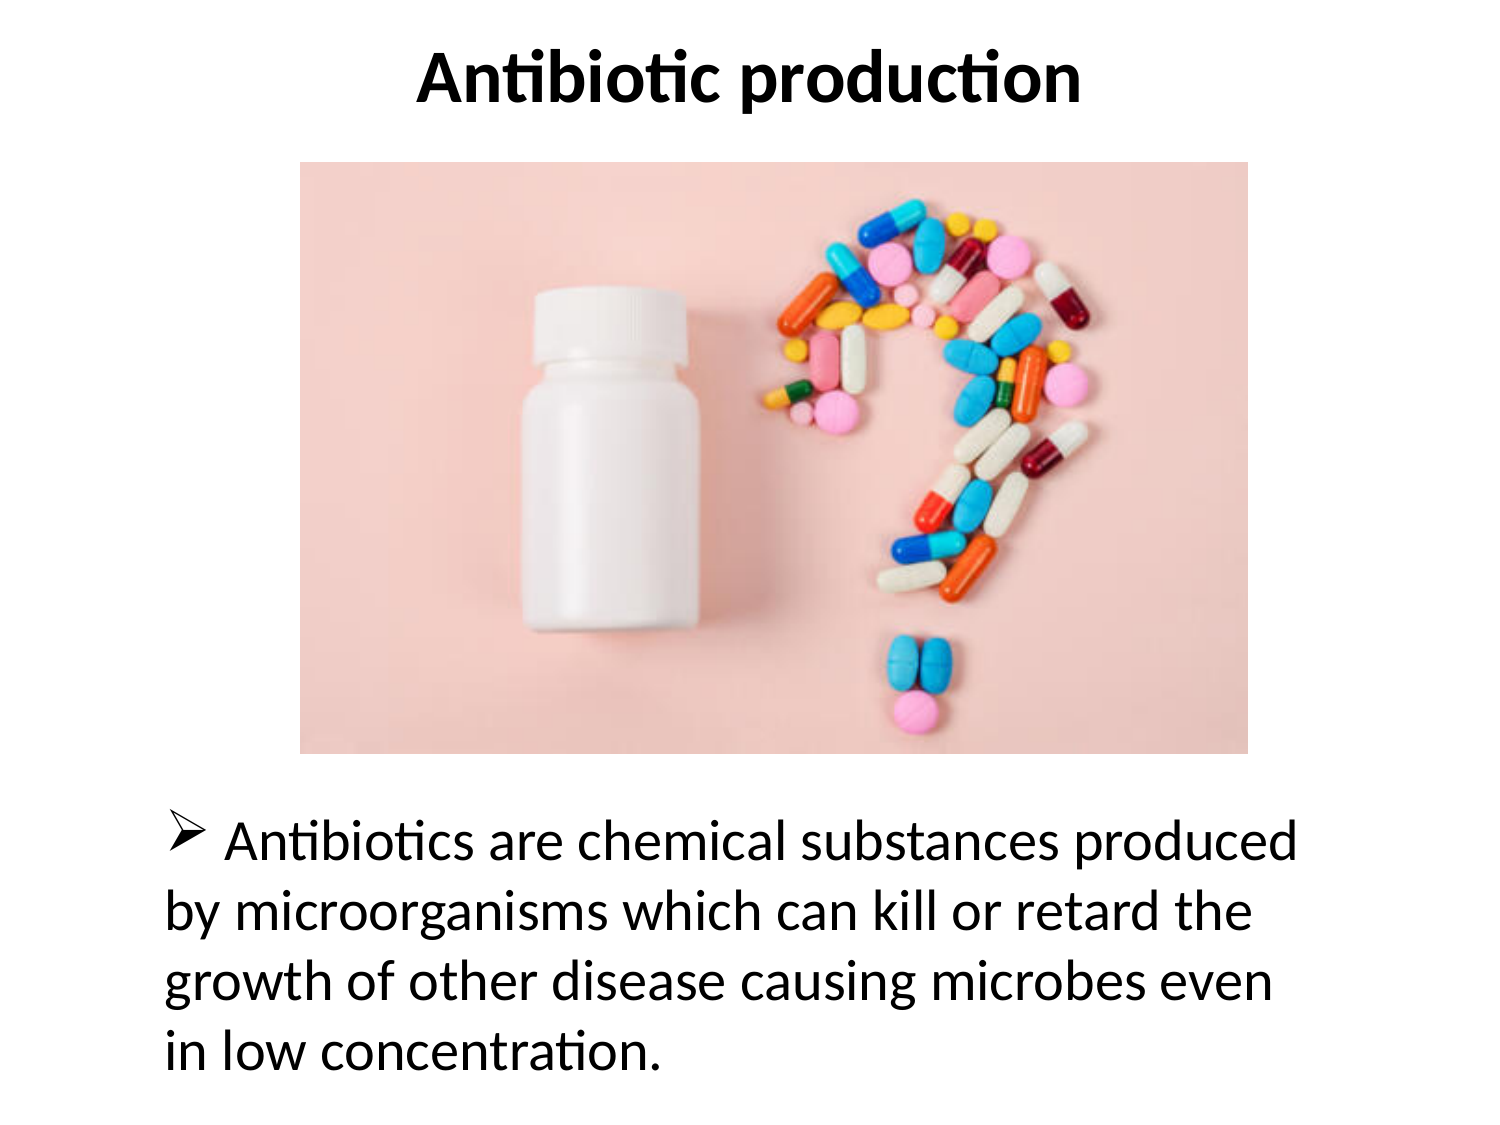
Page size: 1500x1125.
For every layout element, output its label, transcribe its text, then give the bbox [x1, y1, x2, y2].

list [299, 162, 1249, 754]
title Antibiotic production [75, 0, 1425, 125]
text_box Antibiotics are chemical substances produced by microorganisms which can kill or retard the growth of other disease causing microbes even in low concentration. [149, 749, 1338, 1090]
